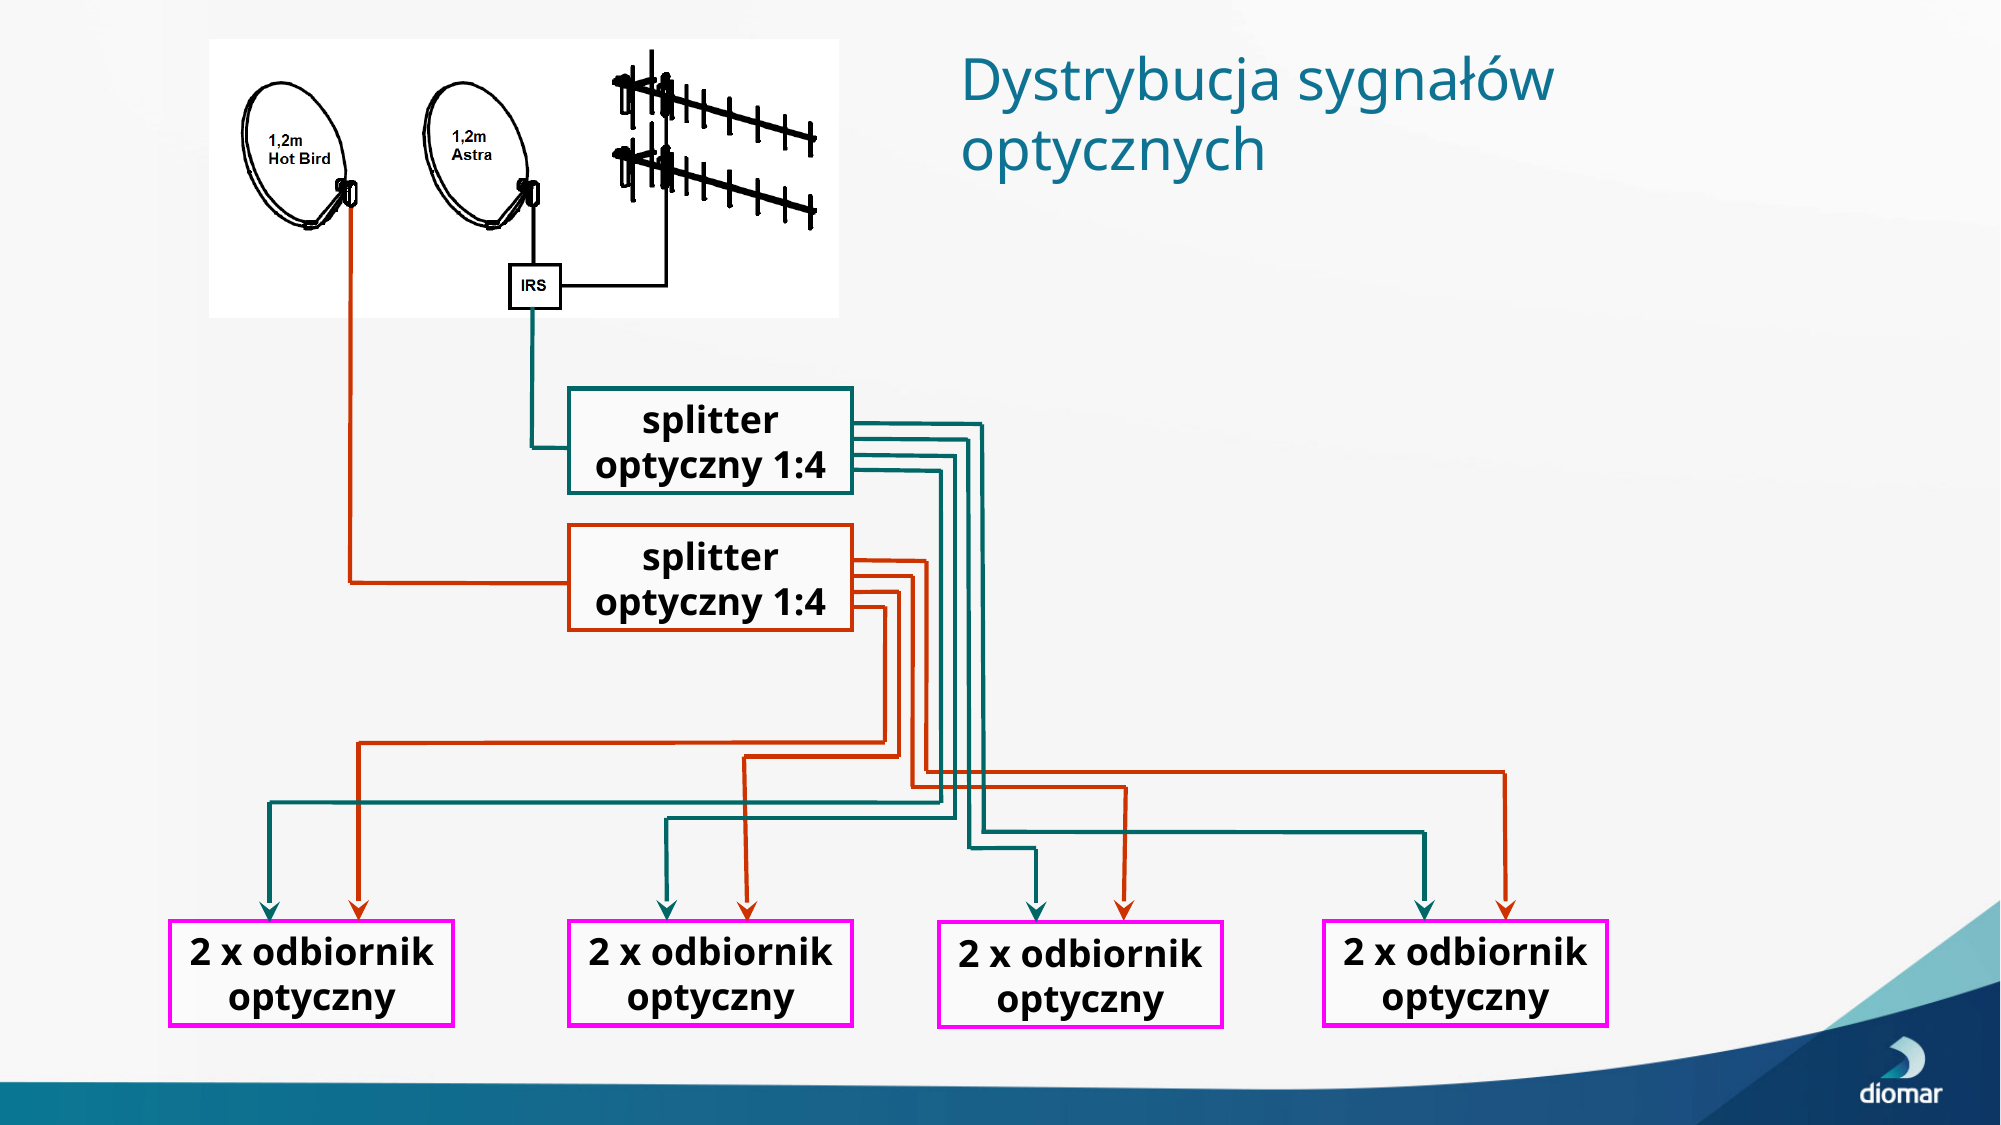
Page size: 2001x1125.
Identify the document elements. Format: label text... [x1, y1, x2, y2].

text_box 2 x odbiornik optyczny [1324, 920, 1608, 1026]
text_box splitter optyczny 1:4 [569, 525, 853, 630]
text_box 2 x odbiornik optyczny [569, 920, 853, 1026]
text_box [744, 757, 748, 802]
text_box 2 x odbiornik optyczny [938, 922, 1222, 1028]
text_box Dystrybucja sygnałów optycznych [940, 39, 1792, 186]
text_box 2 x odbiornik optyczny [170, 920, 454, 1026]
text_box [744, 819, 748, 923]
picture [0, 0, 2001, 1125]
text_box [744, 803, 748, 817]
text_box splitter optyczny 1:4 [569, 388, 853, 494]
